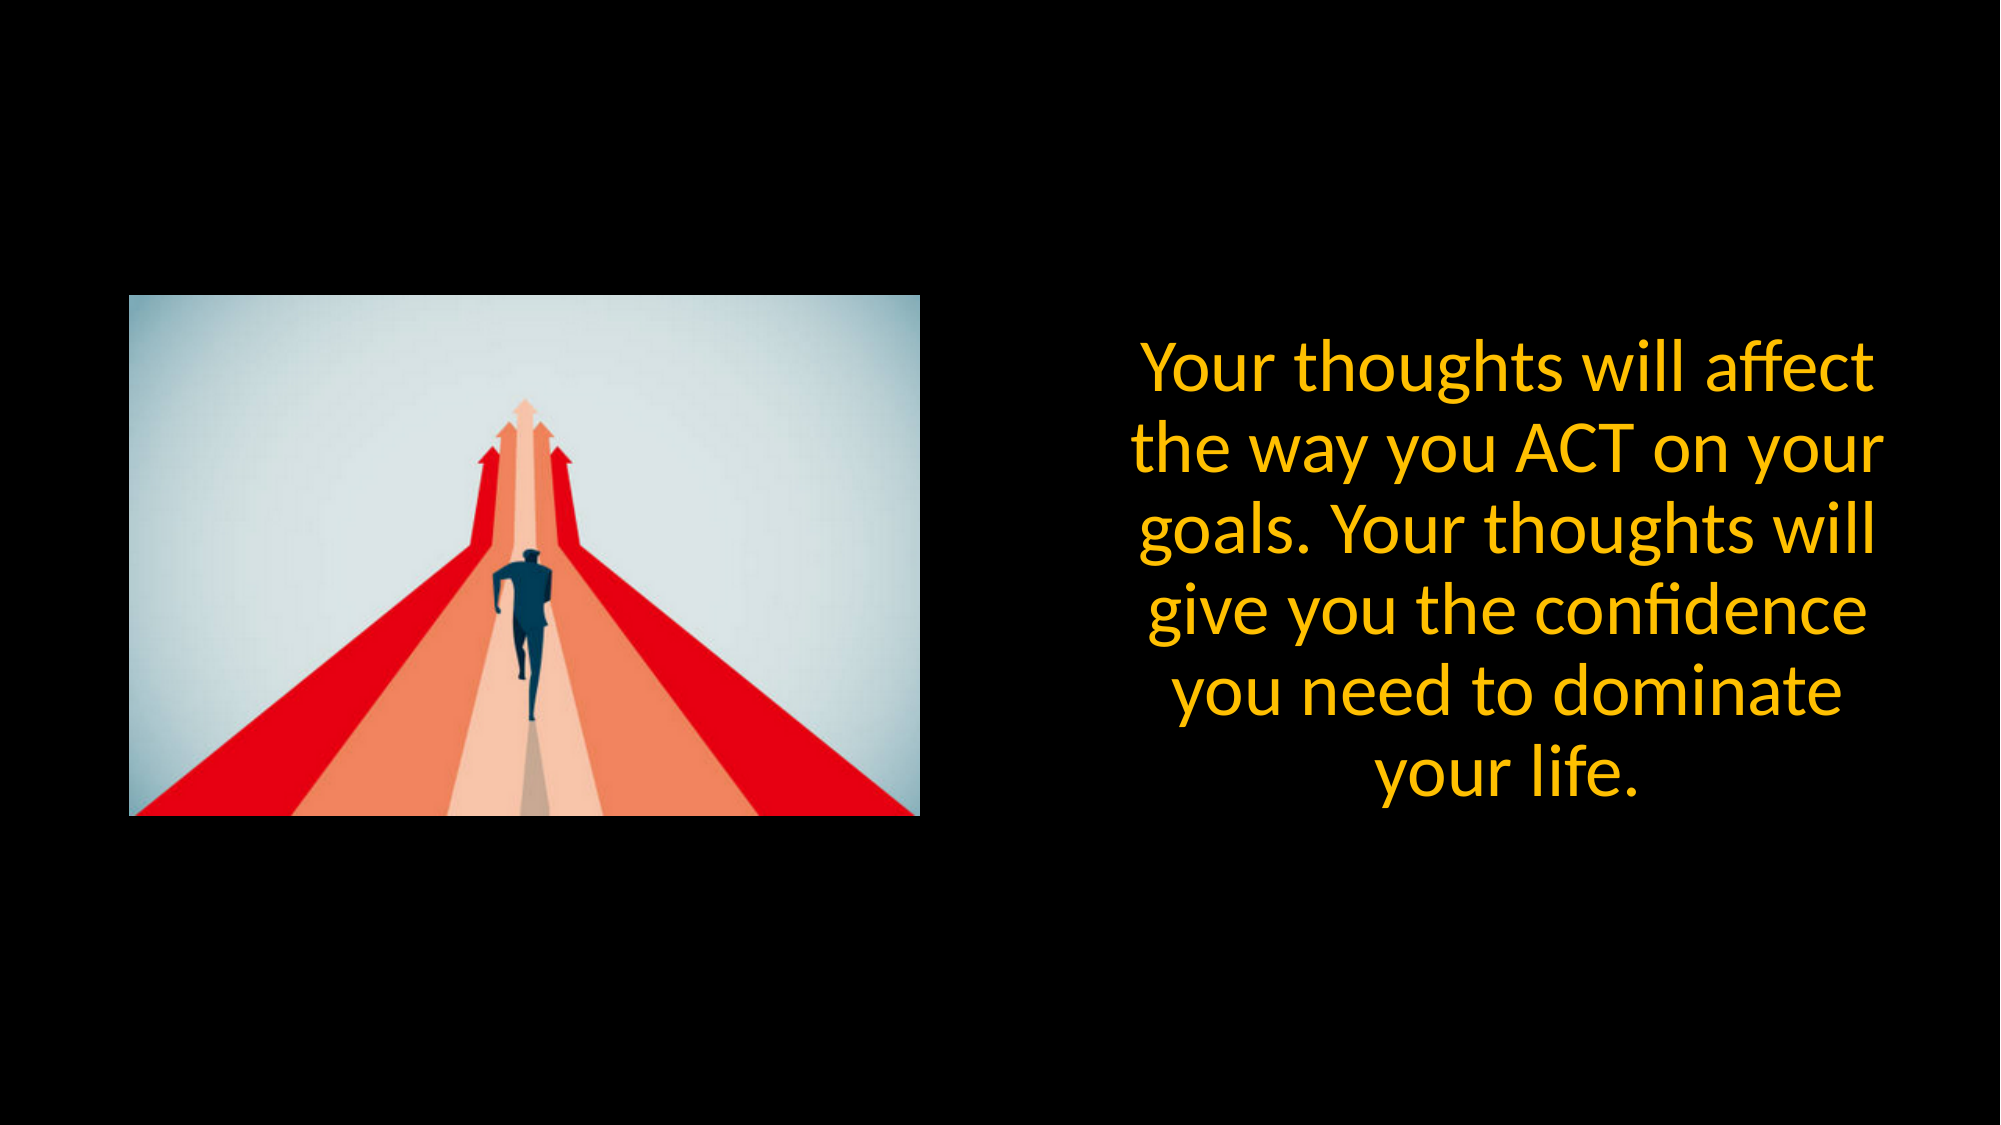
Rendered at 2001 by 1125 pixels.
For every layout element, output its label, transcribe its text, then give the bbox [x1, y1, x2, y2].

picture [129, 295, 920, 817]
list Your thoughts will affect the way you ACT on your goals. Your thoughts will give you the confidence you need to dominate your life. [1099, 319, 1917, 556]
